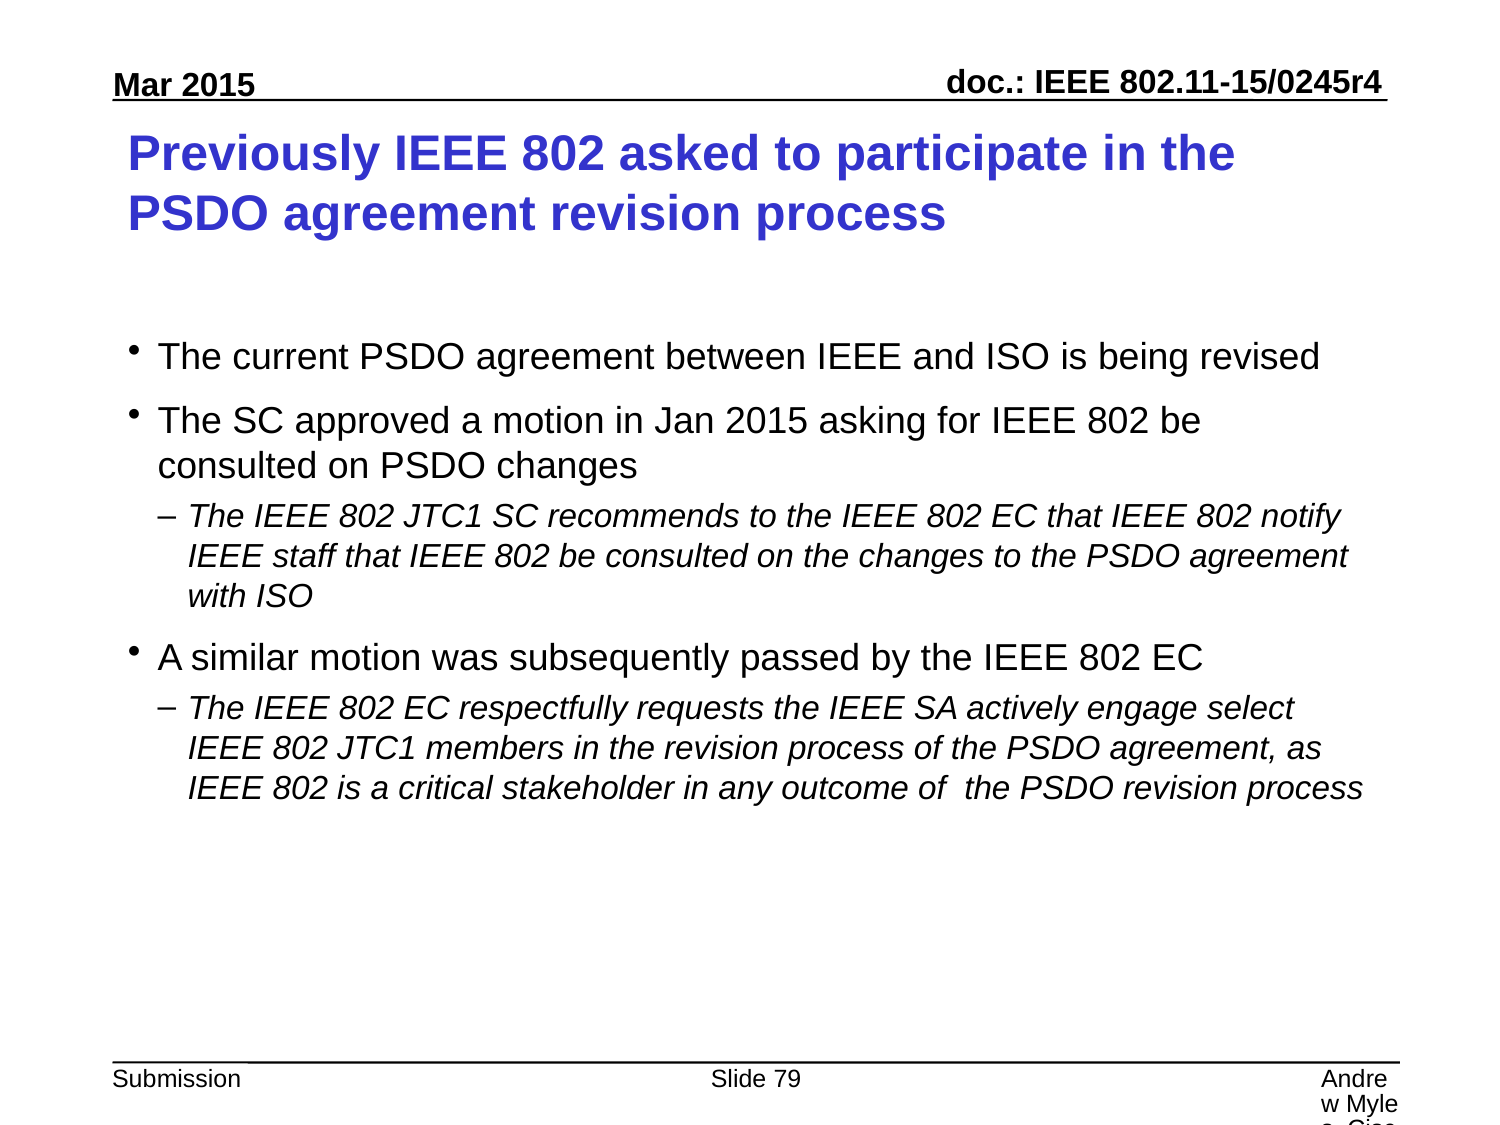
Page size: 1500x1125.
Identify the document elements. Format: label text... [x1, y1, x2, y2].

list The current PSDO agreement between IEEE and ISO is being revised The SC approved a motion in Jan 2015 asking for IEEE 802 be consulted on PSDO changes The IEEE 802 JTC1 SC recommends to the IEEE 802 EC that IEEE 802 notify IEEE staff that IEEE 802 be consulted on the changes to the PSDO agreement with ISO A similar motion was subsequently passed by the IEEE 802 EC The IEEE 802 EC respectfully requests the IEEE SA actively engage select IEEE 802 JTC1 members in the revision process of the PSDO agreement, as IEEE 802 is a critical stakeholder in any outcome of the PSDO revision process [112, 324, 1388, 1000]
slide_number Slide 79 [709, 1061, 803, 1093]
title Previously IEEE 802 asked to participate in the PSDO agreement revision process [112, 112, 1388, 288]
footer Andrew Myles, Cisco [1320, 1061, 1402, 1093]
